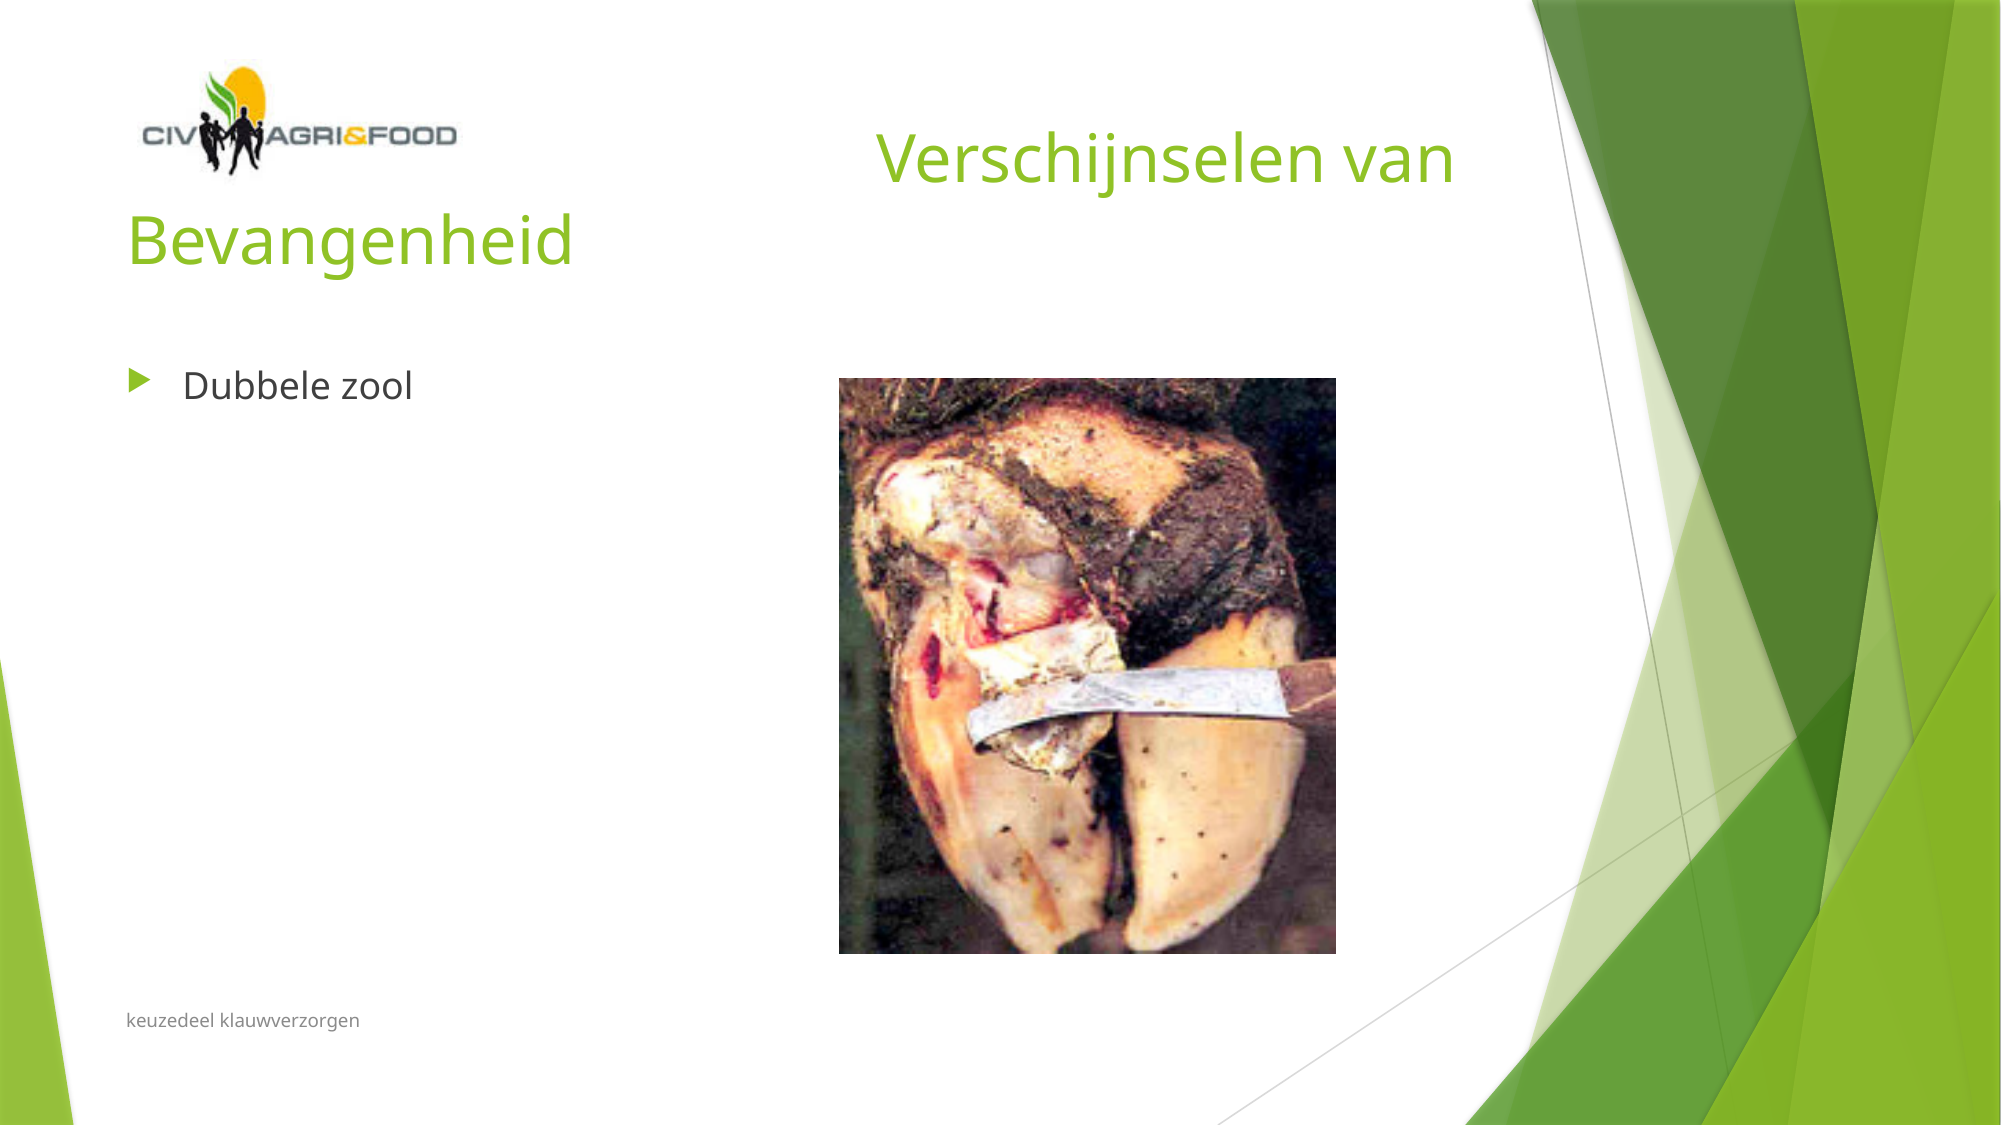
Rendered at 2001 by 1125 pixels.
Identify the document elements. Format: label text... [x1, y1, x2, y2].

picture [839, 377, 1337, 954]
title Verschijnselen van Bevangenheid [111, 99, 1522, 317]
picture [137, 59, 463, 99]
list Dubbele zool [111, 354, 1522, 992]
footer keuzedeel klauwverzorgen [111, 991, 1145, 1051]
